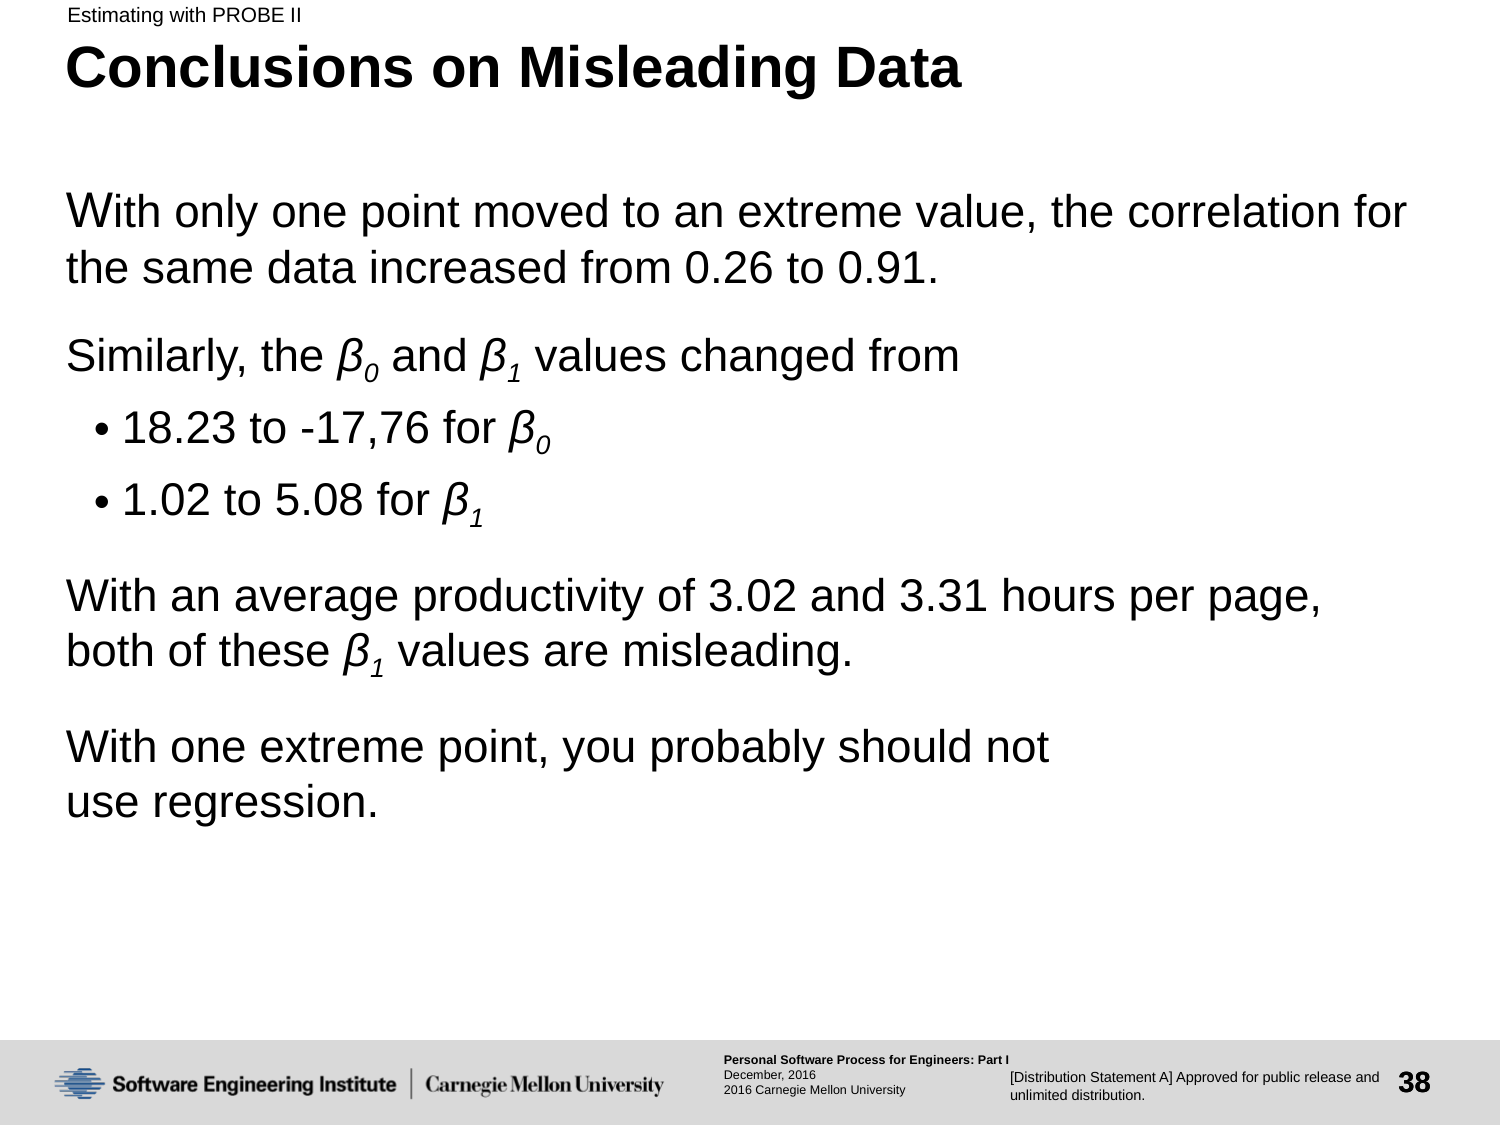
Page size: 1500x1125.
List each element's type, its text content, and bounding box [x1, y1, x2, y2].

text_box Estimating with PROBE II [67, 1, 752, 27]
picture [46, 1061, 673, 1104]
list With only one point moved to an extreme value, the correlation for the same data increased from 0.26 to 0.91. Similarly, the β0 and β1 values changed from 18.23 to -17,76 for β0 1.02 to 5.08 for β1 With an average productivity of 3.02 and 3.31 hours per page, both of these β1 values are misleading. With one extreme point, you probably should not use regression. [65, 177, 1431, 1000]
title Conclusions on Misleading Data [65, 37, 1313, 148]
